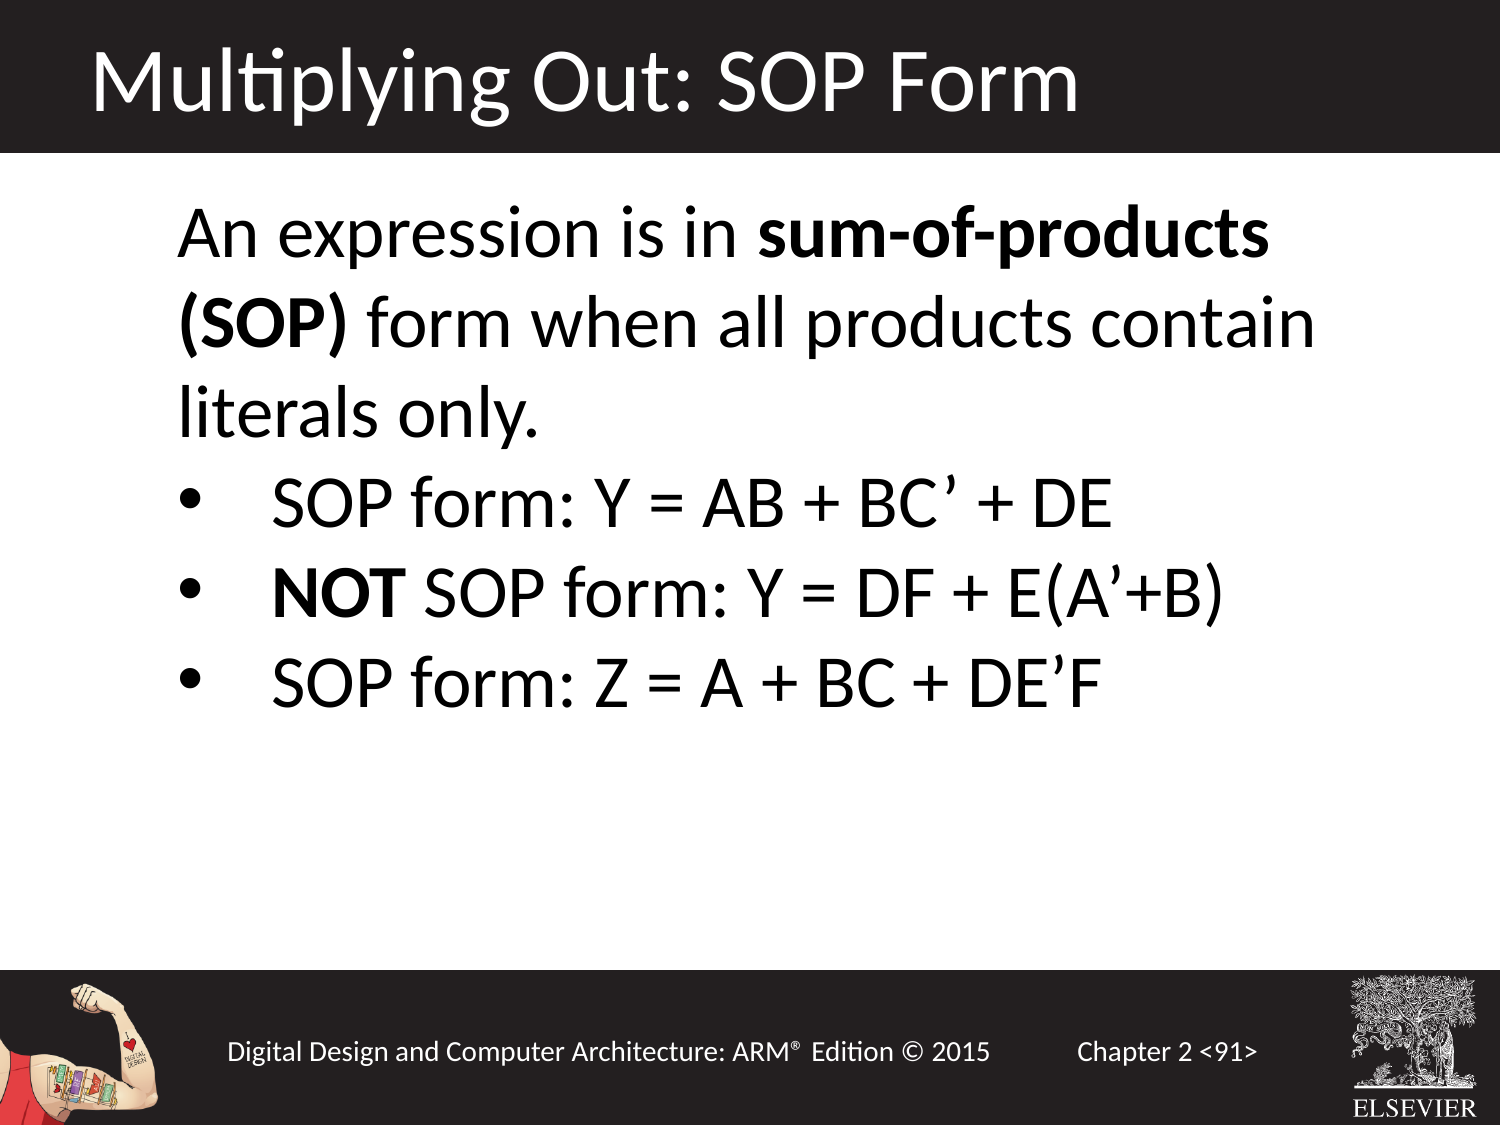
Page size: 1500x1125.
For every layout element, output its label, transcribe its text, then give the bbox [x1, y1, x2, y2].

text_box An expression is in sum-of-products (SOP) form when all products contain literals only. SOP form: Y = AB + BC’ + DE NOT SOP form: Y = DF + E(A’+B) SOP form: Z = A + BC + DE’F [162, 174, 1431, 730]
picture [1350, 974, 1477, 1117]
picture [0, 979, 163, 1125]
text_box Multiplying Out: SOP Form [75, 12, 1375, 138]
